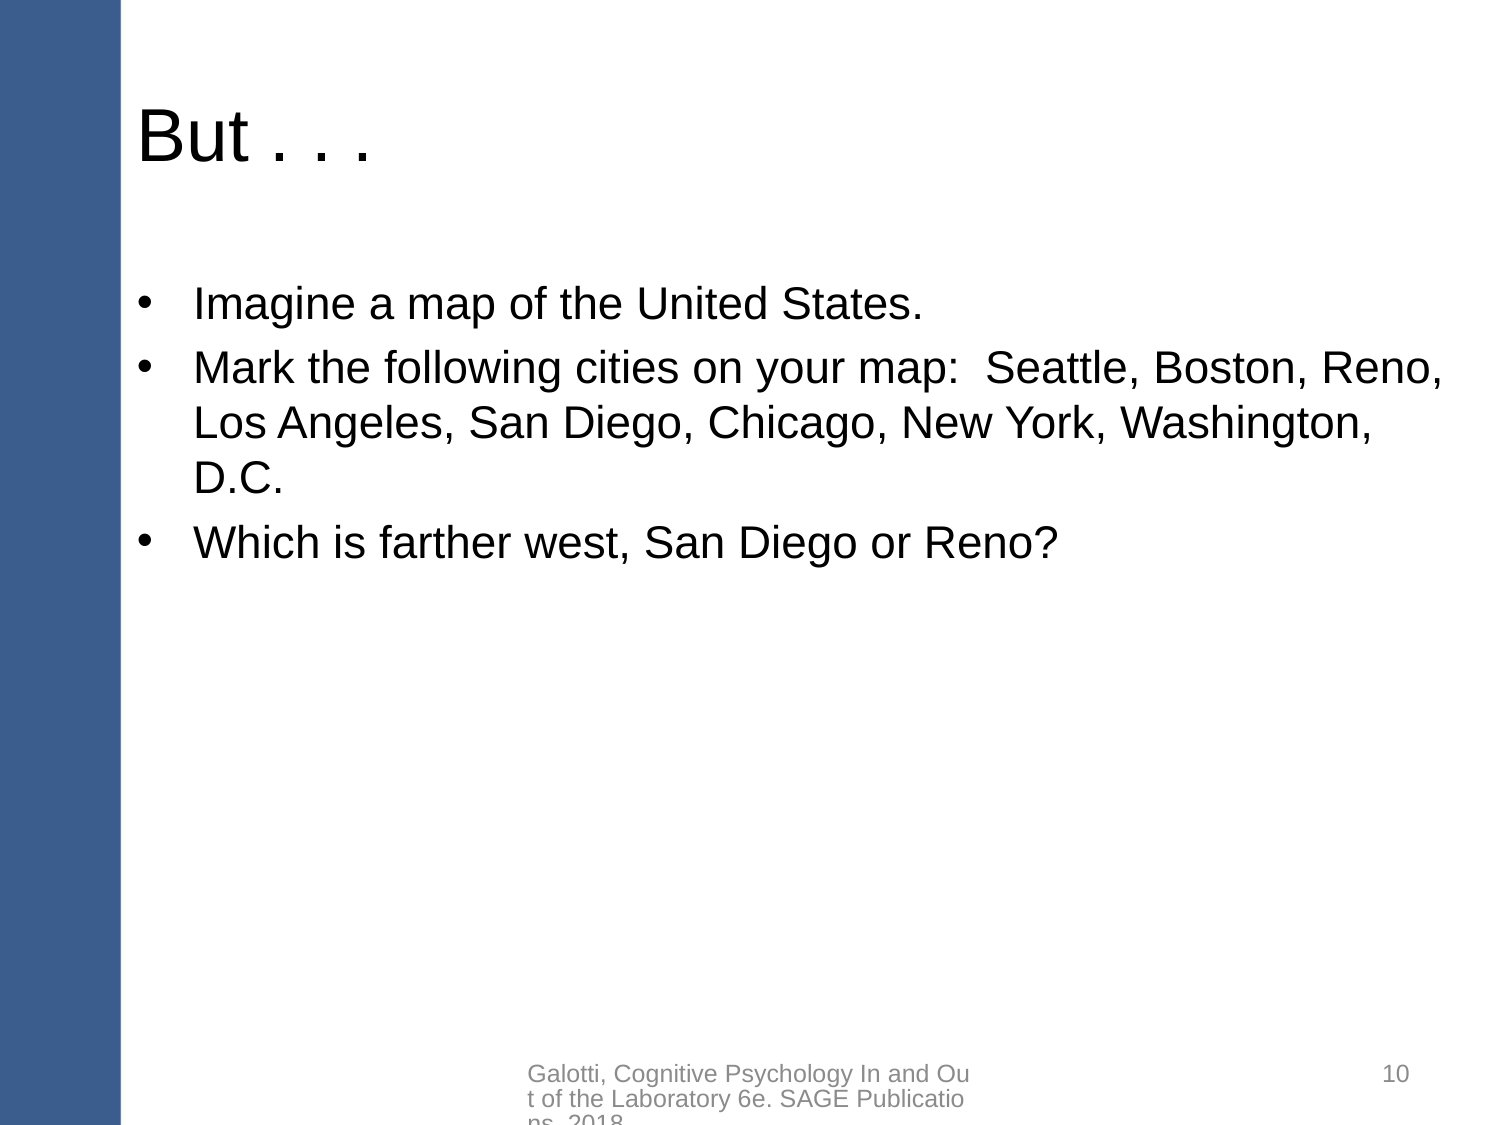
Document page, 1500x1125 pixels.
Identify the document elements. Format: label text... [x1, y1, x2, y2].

title But . . . [121, 37, 1472, 225]
footer Galotti, Cognitive Psychology In and Out of the Laboratory 6e. SAGE Publications, 2018. [512, 1042, 988, 1103]
list Imagine a map of the United States. Mark the following cities on your map: Seattle, Boston, Reno, Los Angeles, San Diego, Chicago, New York, Washington, D.C. Which is farther west, San Diego or Reno? [121, 266, 1472, 1009]
slide_number 10 [1074, 1042, 1425, 1103]
picture [0, 0, 1500, 1125]
